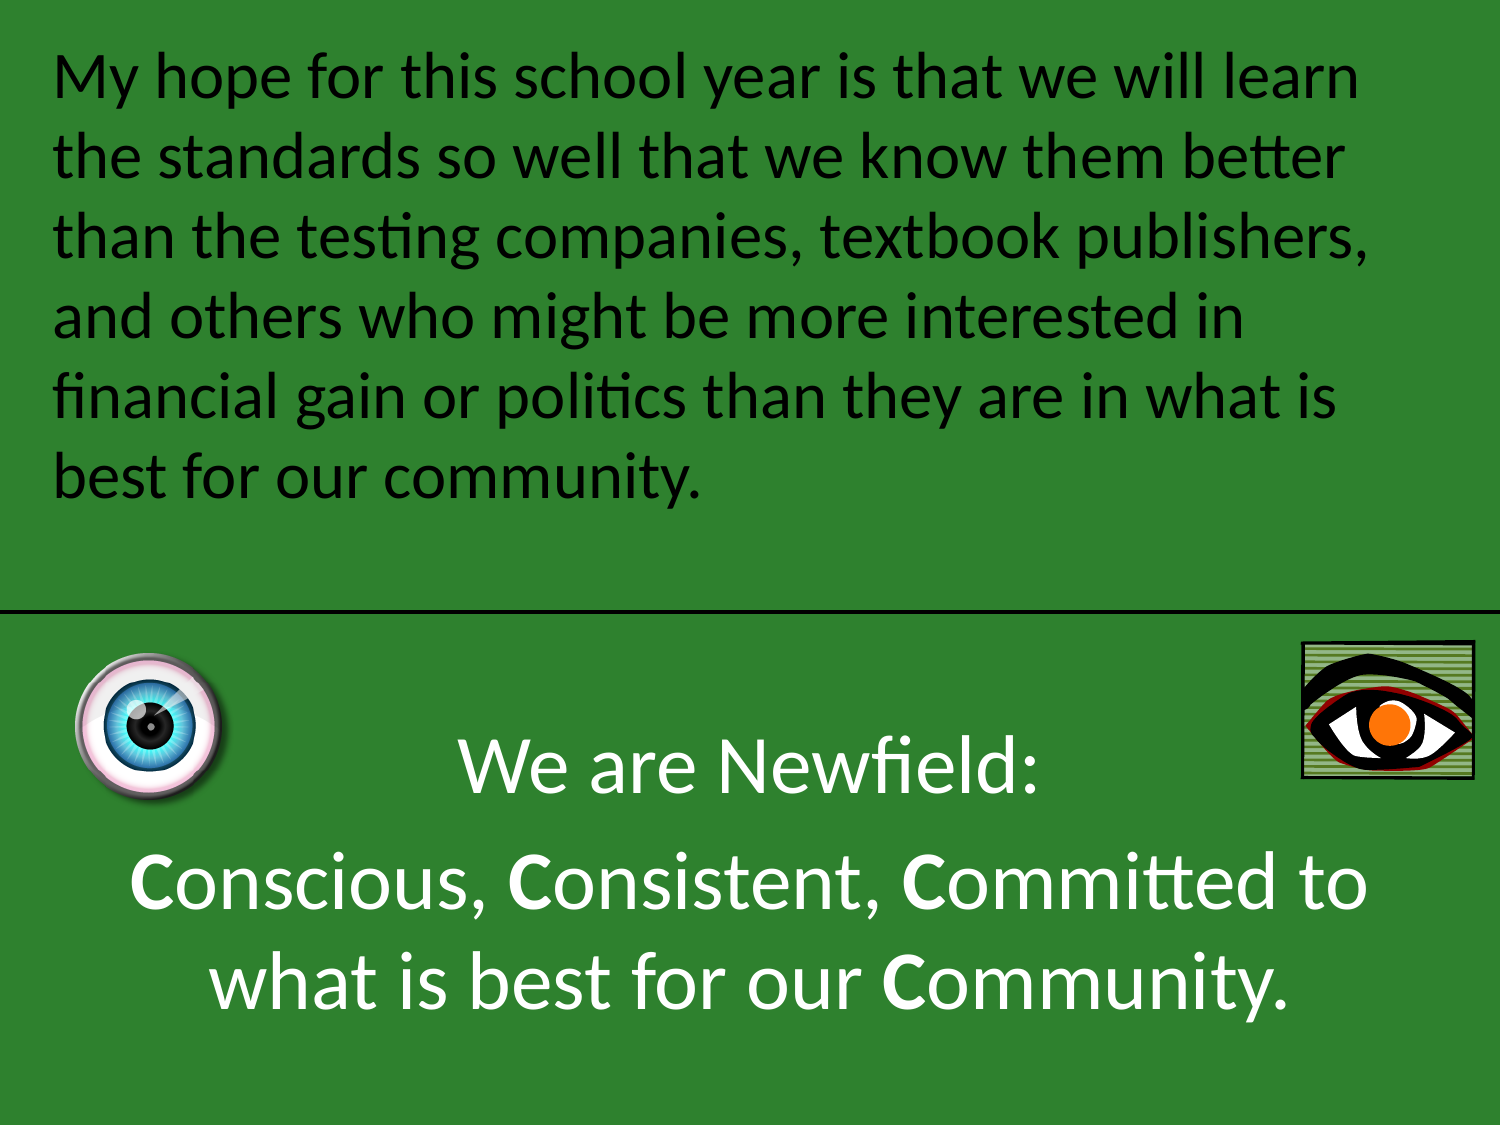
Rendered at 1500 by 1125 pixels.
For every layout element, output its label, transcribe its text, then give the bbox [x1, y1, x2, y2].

text_box My hope for this school year is that we will learn the standards so well that we know them better than the testing companies, textbook publishers, and others who might be more interested in financial gain or politics than they are in what is best for our community. [37, 24, 1463, 520]
picture [62, 639, 238, 816]
list We are Newfield: Conscious, Consistent, Committed to what is best for our Community. [75, 702, 1425, 1040]
picture [1300, 639, 1476, 781]
